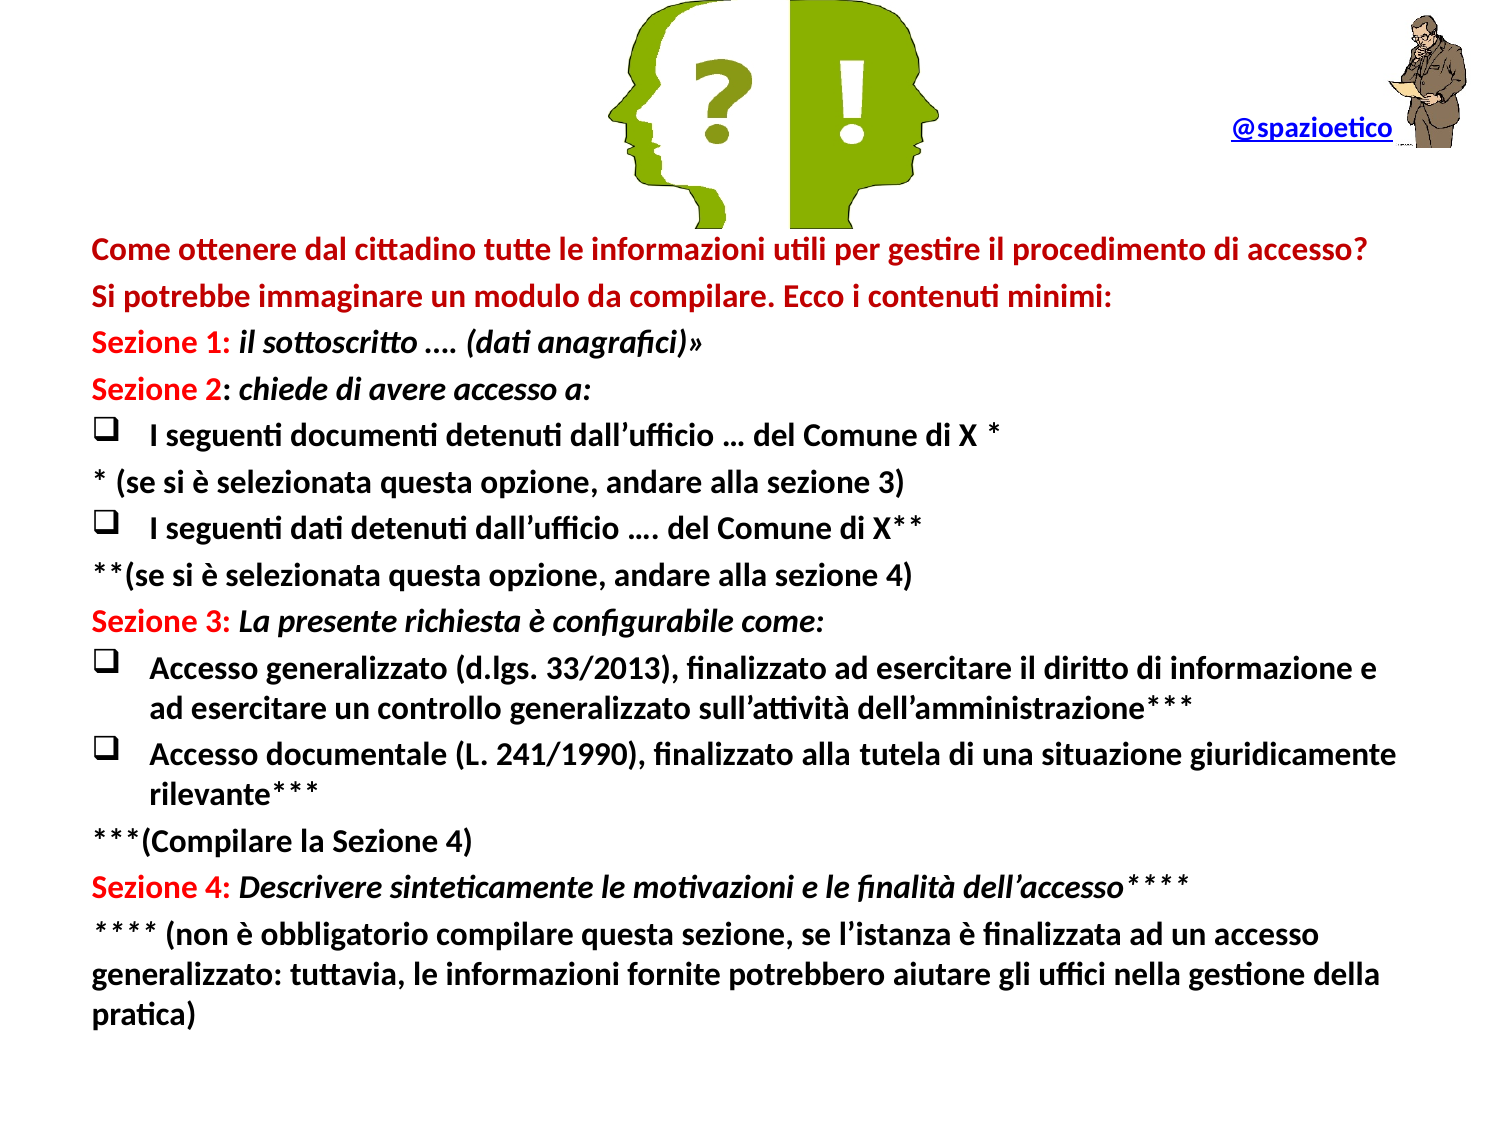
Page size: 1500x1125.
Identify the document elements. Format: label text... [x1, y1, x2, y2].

picture [608, 0, 940, 229]
list Come ottenere dal cittadino tutte le informazioni utili per gestire il procedimento di accesso? Si potrebbe immaginare un modulo da compilare. Ecco i contenuti minimi: Sezione 1: il sottoscritto …. (dati anagrafici)» Sezione 2: chiede di avere accesso a: I seguenti documenti detenuti dall’ufficio … del Comune di X * * (se si è selezionata questa opzione, andare alla sezione 3) I seguenti dati detenuti dall’ufficio …. del Comune di X** **(se si è selezionata questa opzione, andare alla sezione 4) Sezione 3: La presente richiesta è configurabile come: Accesso generalizzato (d.lgs. 33/2013), finalizzato ad esercitare il diritto di informazione e ad esercitare un controllo generalizzato sull’attività dell’amministrazione*** Accesso documentale (L. 241/1990), finalizzato alla tutela di una situazione giuridicamente rilevante*** ***(Compilare la Sezione 4) Sezione 4: Descrivere sinteticamente le motivazioni e le finalità dell’accesso**** **** (non è obbligatorio compilare questa sezione, se l’istanza è finalizzata ad un accesso generalizzato: tuttavia, le informazioni fornite potrebbero aiutare gli uffici nella gestione della pratica) [76, 219, 1427, 1100]
picture [1372, 7, 1488, 148]
